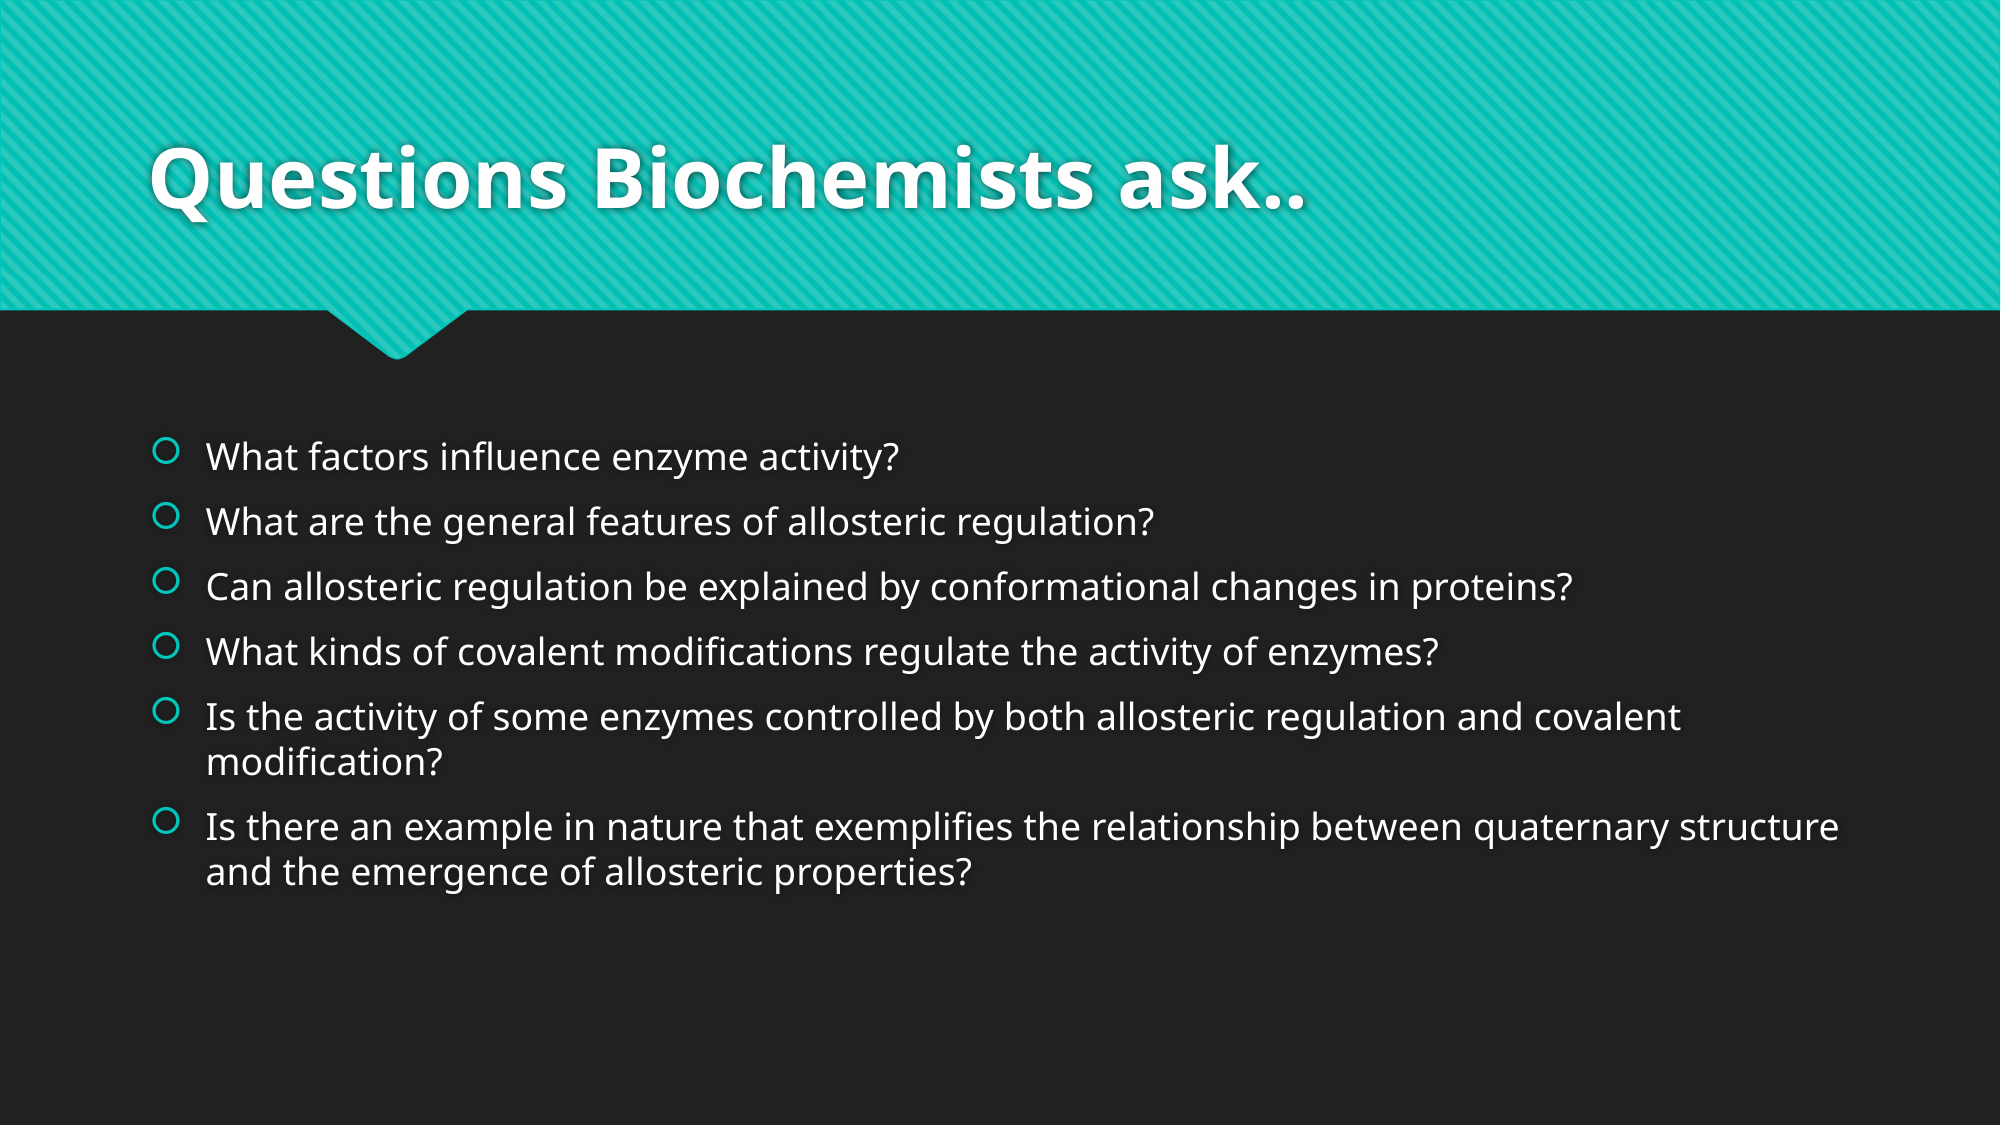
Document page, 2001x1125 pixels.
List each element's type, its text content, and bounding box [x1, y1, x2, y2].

title Questions Biochemists ask.. [132, 73, 1868, 233]
list What factors influence enzyme activity? What are the general features of allosteric regulation? Can allosteric regulation be explained by conformational changes in proteins? What kinds of covalent modifications regulate the activity of enzymes? Is the activity of some enzymes controlled by both allosteric regulation and covalent modification? Is there an example in nature that exemplifies the relationship between quaternary structure and the emergence of allosteric properties? [134, 364, 1866, 962]
